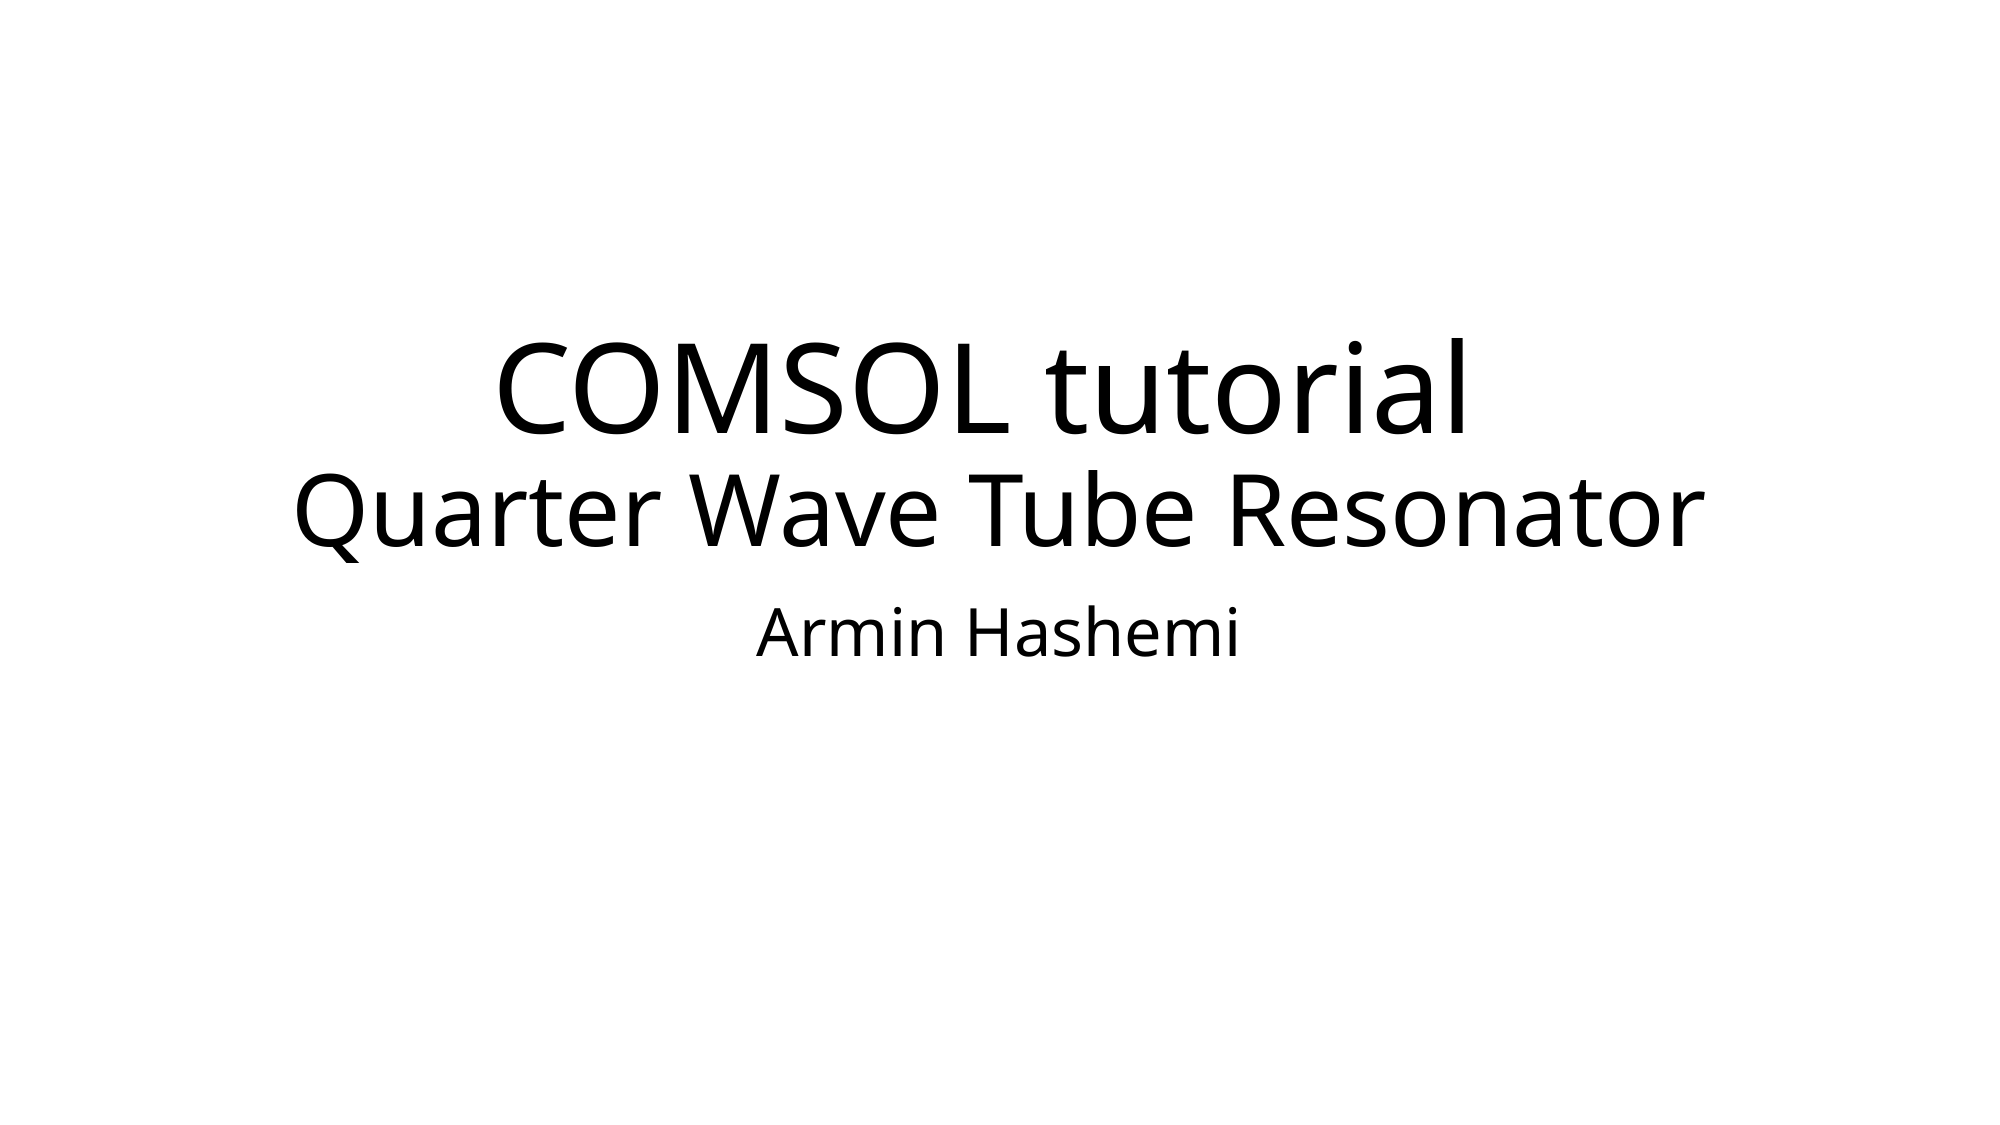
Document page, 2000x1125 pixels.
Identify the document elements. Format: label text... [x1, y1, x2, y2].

subtitle Armin Hashemi [249, 590, 1750, 863]
title COMSOL tutorial Quarter Wave Tube Resonator [249, 184, 1750, 576]
